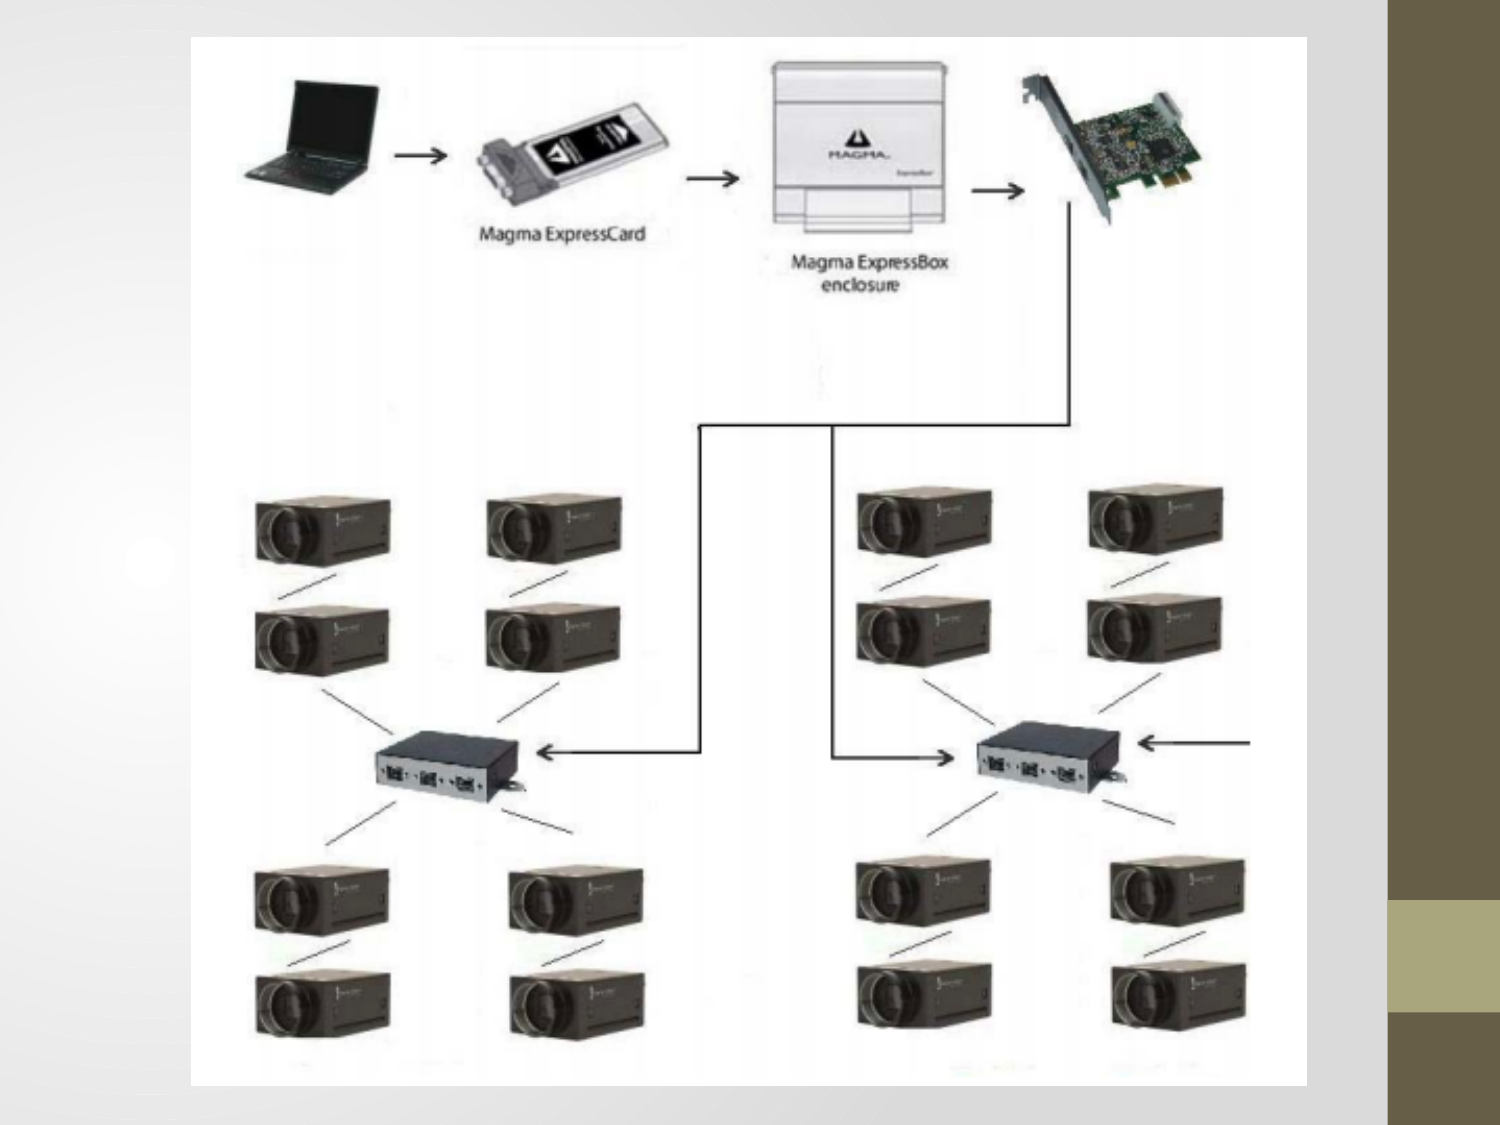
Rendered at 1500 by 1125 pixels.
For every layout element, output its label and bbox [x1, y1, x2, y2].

picture [191, 36, 1307, 1086]
